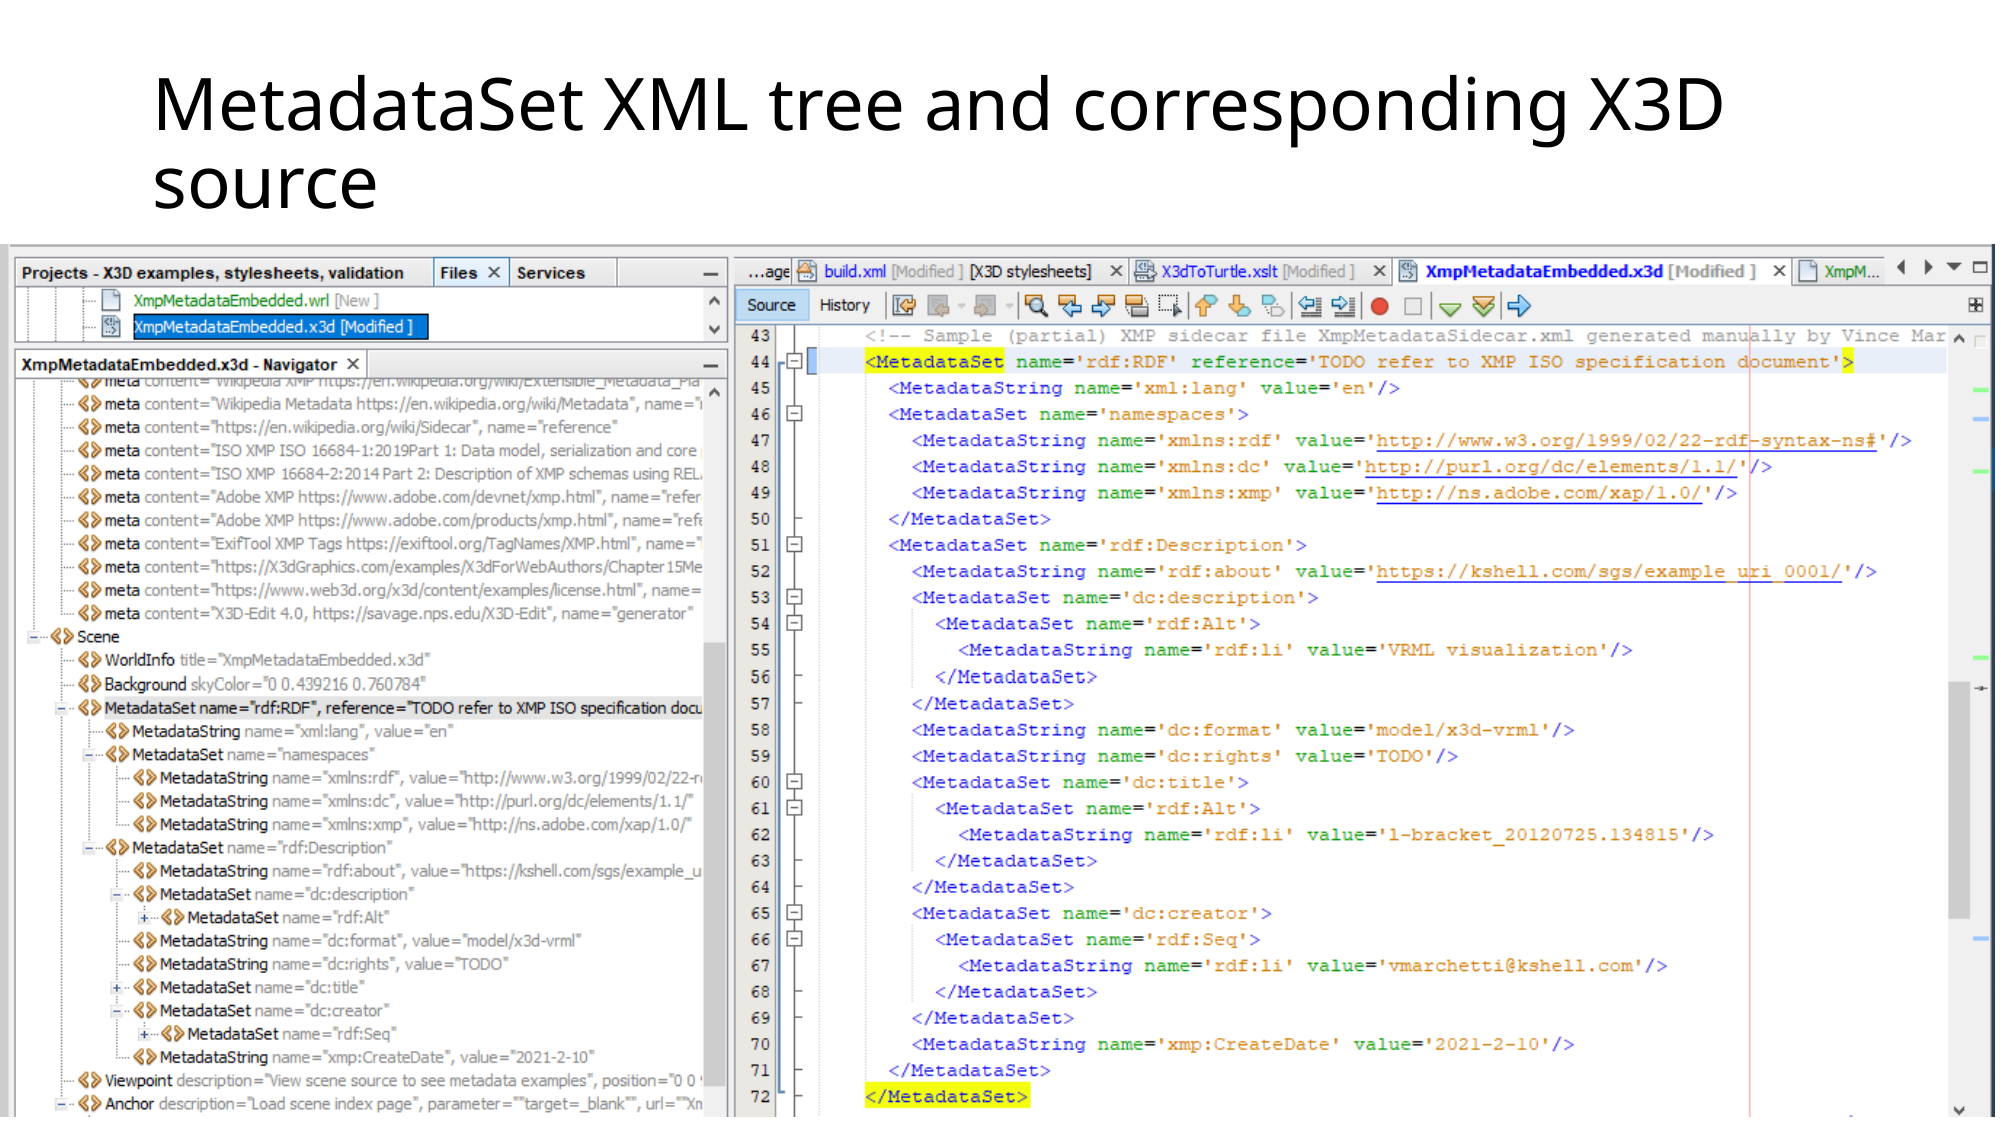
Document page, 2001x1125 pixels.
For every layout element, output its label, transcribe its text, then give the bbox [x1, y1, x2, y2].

picture [0, 244, 1995, 1117]
title MetadataSet XML tree and corresponding X3D source [137, 59, 1981, 233]
